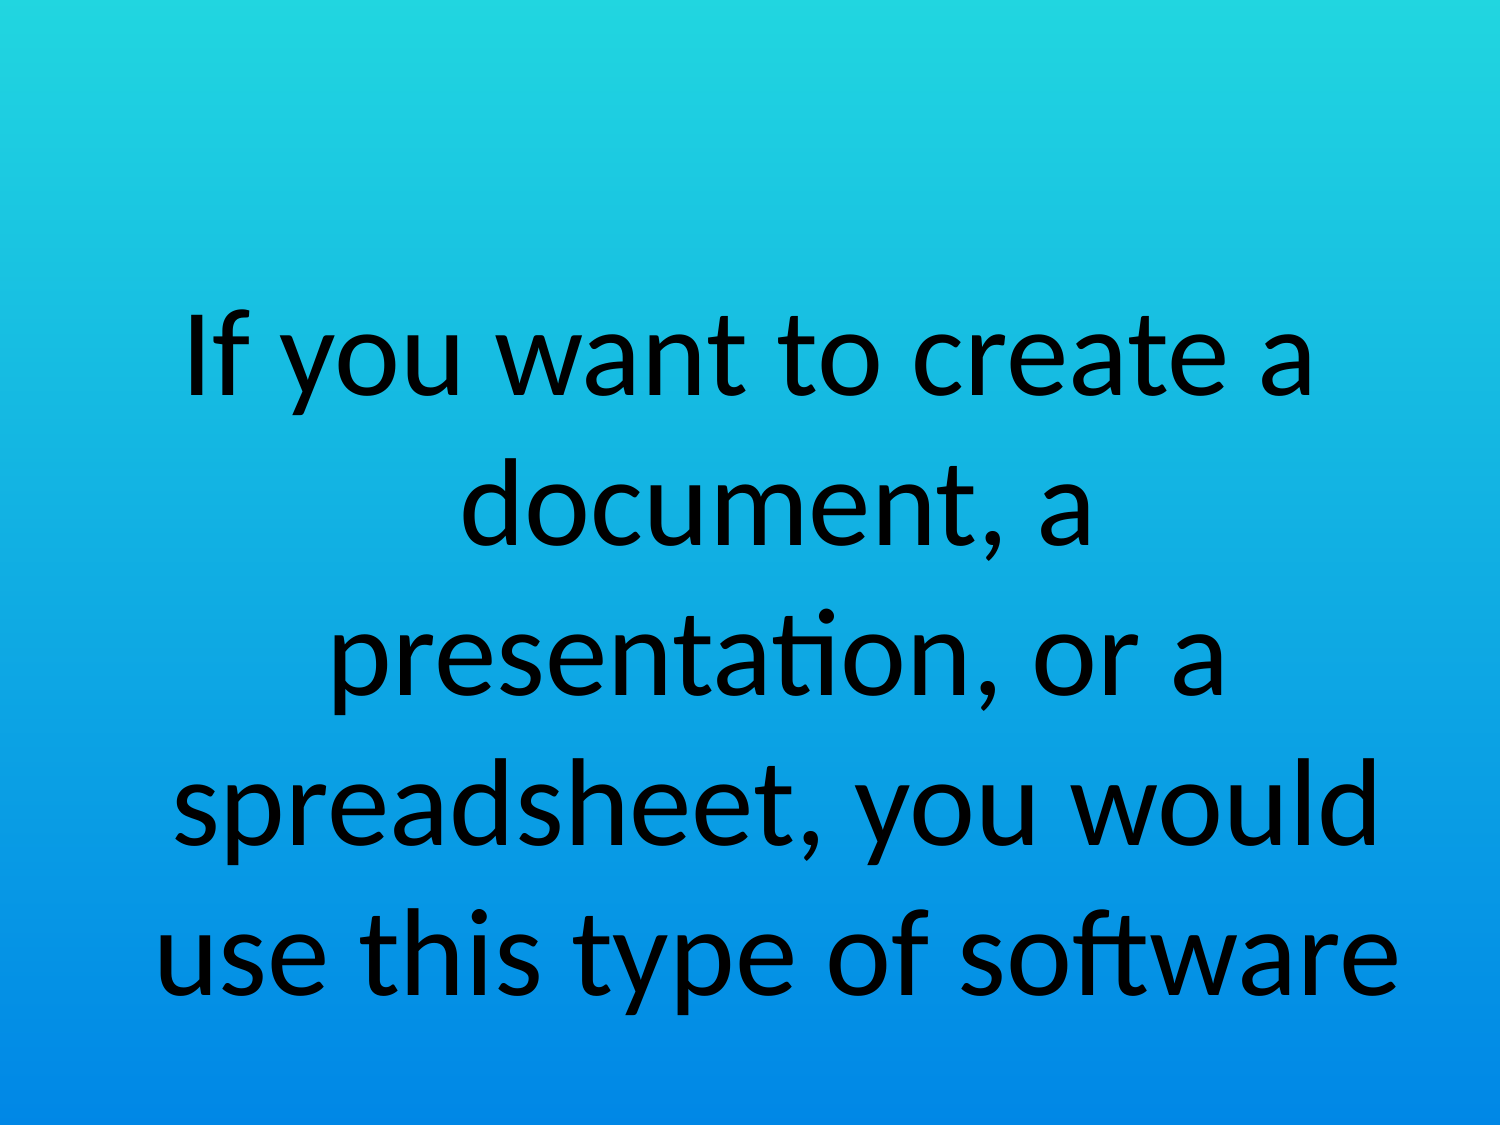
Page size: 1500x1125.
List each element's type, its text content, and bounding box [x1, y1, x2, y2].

list If you want to create a document, a presentation, or a spreadsheet, you would use this type of software [75, 262, 1425, 1005]
